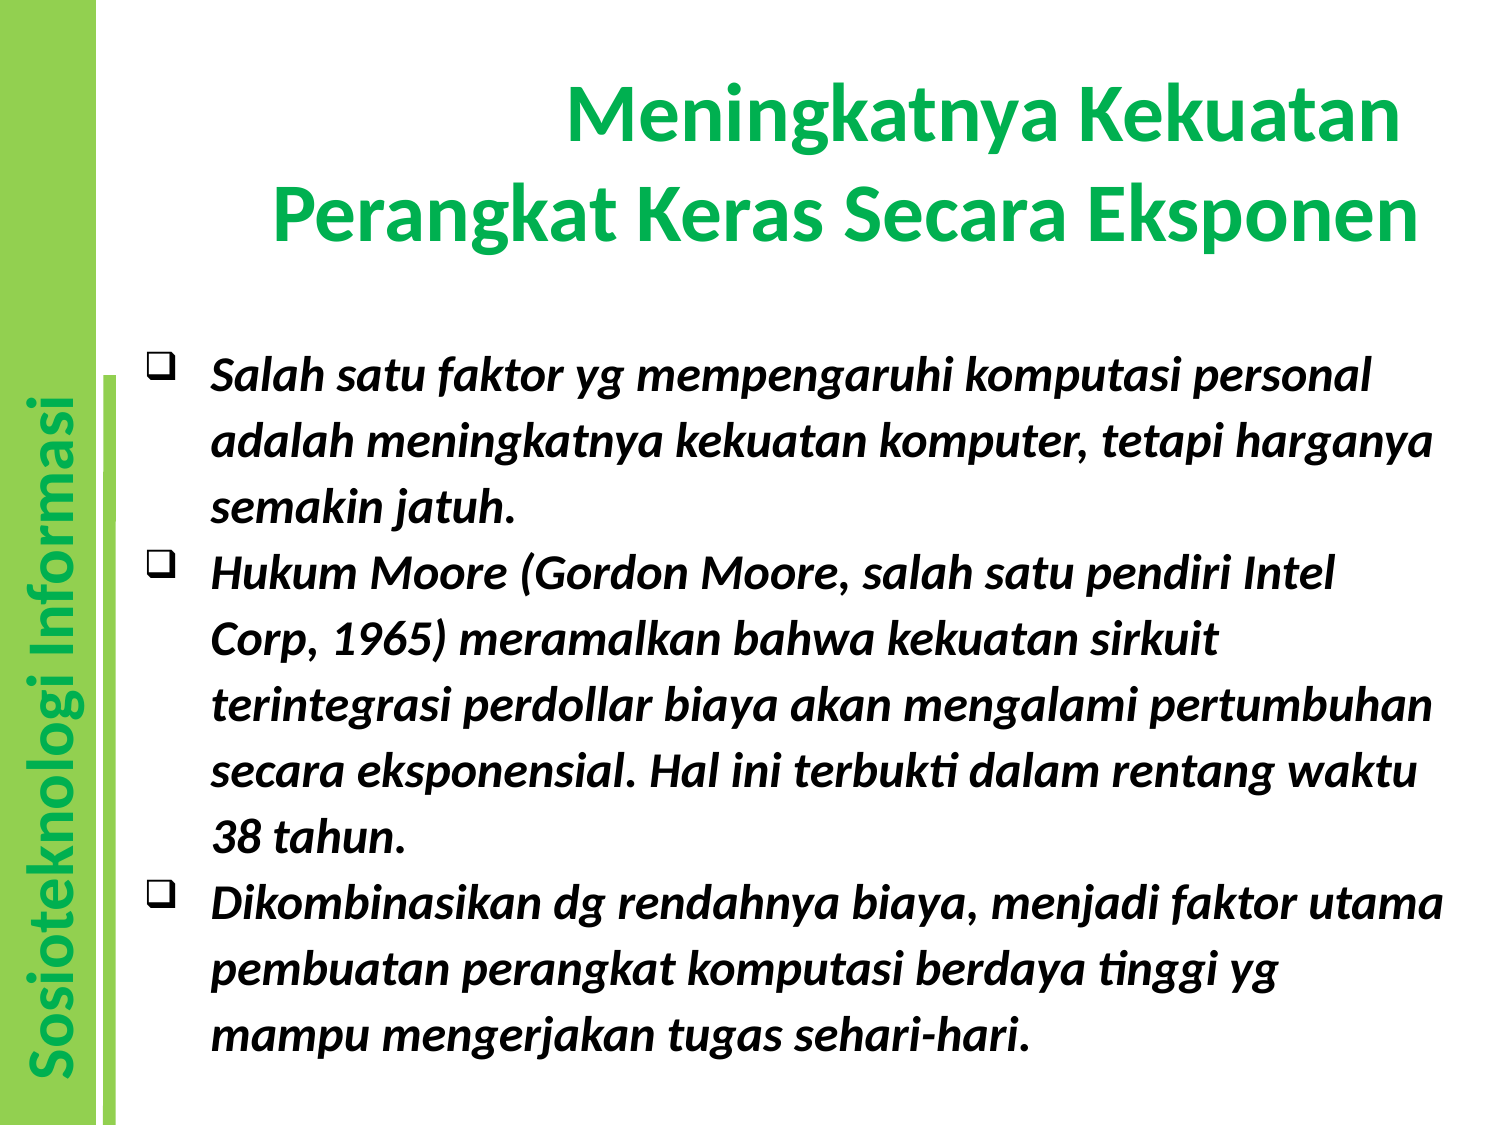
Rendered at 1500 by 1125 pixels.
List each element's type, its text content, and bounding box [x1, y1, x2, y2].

text_box Salah satu faktor yg mempengaruhi komputasi personal adalah meningkatnya kekuatan komputer, tetapi harganya semakin jatuh. Hukum Moore (Gordon Moore, salah satu pendiri Intel Corp, 1965) meramalkan bahwa kekuatan sirkuit terintegrasi perdollar biaya akan mengalami pertumbuhan secara eksponensial. Hal ini terbukti dalam rentang waktu 38 tahun. Dikombinasikan dg rendahnya biaya, menjadi faktor utama pembuatan perangkat komputasi berdaya tinggi yg mampu mengerjakan tugas sehari-hari. [128, 328, 1465, 1078]
title Meningkatnya Kekuatan Perangkat Keras Secara Eksponen [93, 58, 1437, 258]
